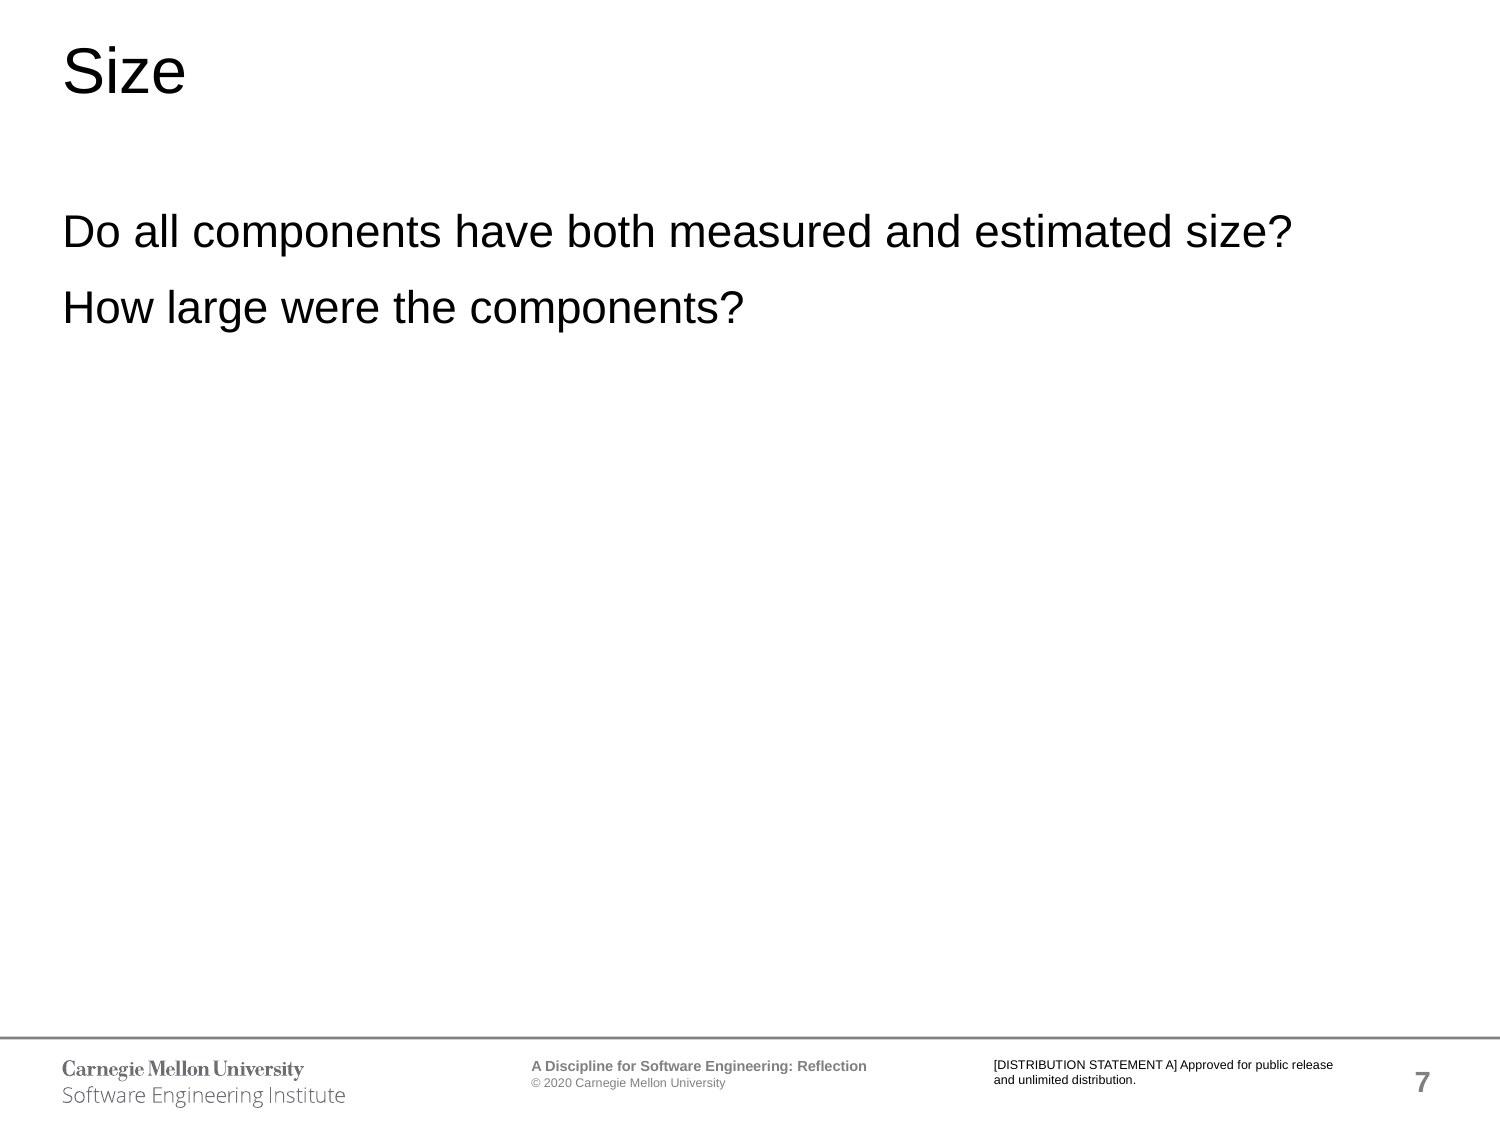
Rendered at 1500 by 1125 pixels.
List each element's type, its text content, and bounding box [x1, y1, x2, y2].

list Do all components have both measured and estimated size? How large were the components? [62, 202, 1431, 988]
title Size [62, 37, 1338, 182]
